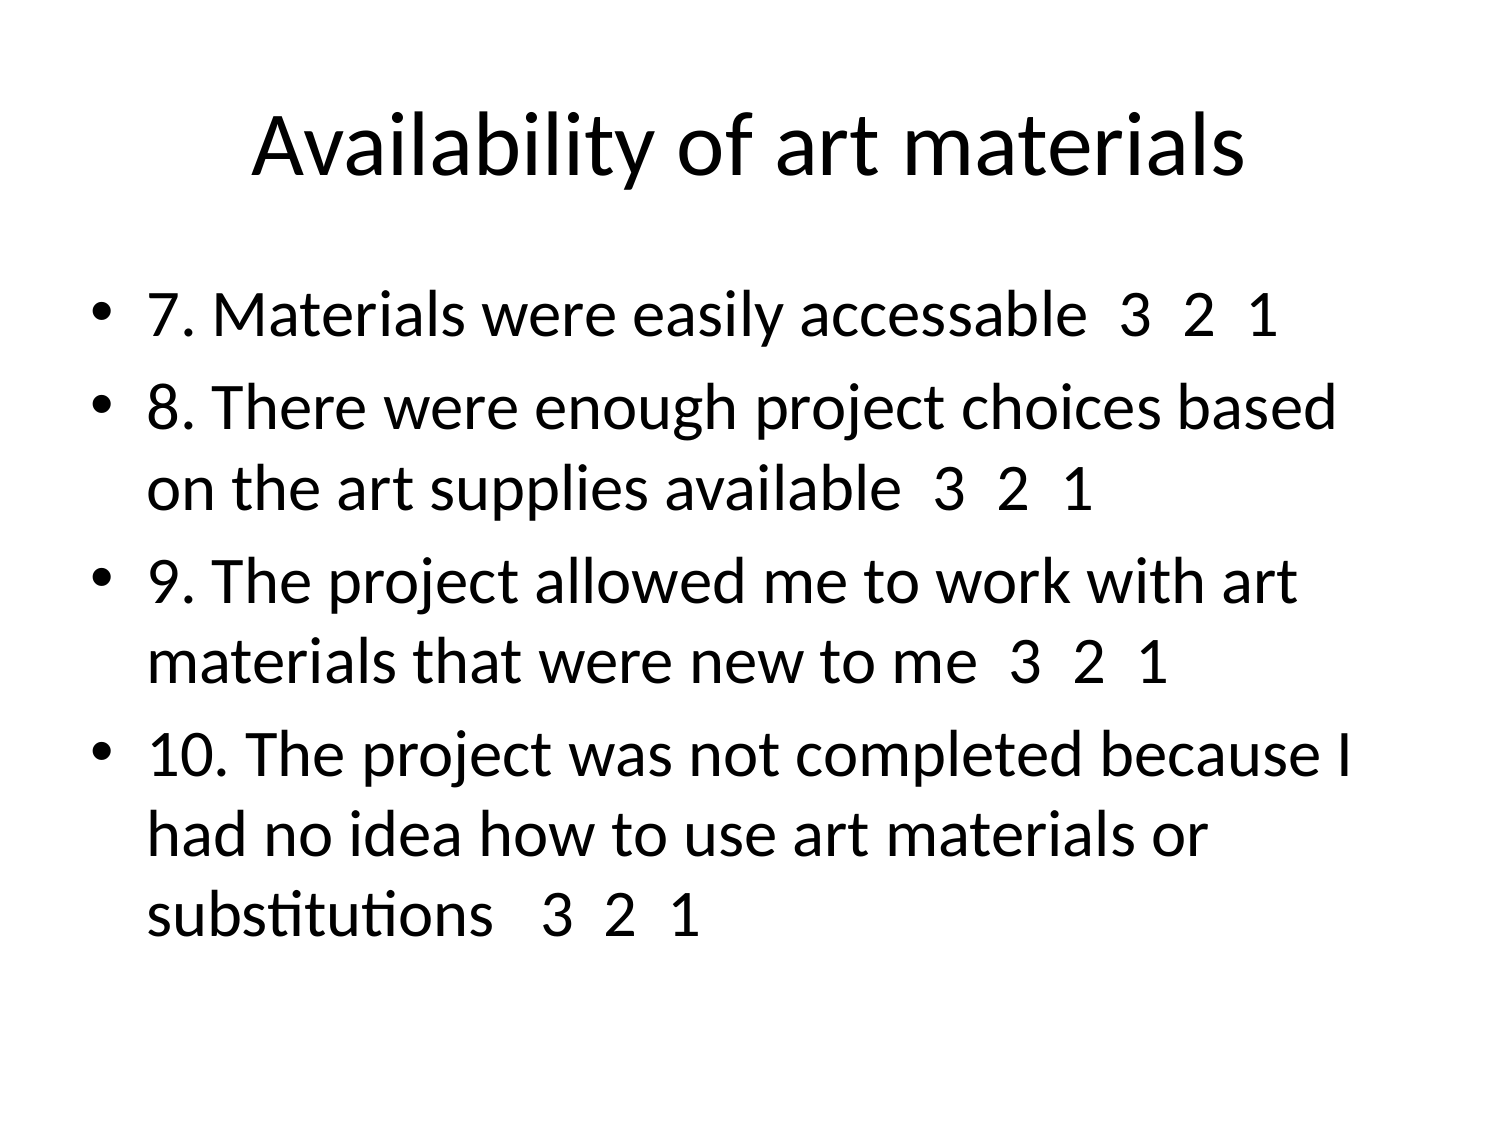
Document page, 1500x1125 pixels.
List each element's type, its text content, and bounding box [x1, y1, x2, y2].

list 7. Materials were easily accessable 3 2 1 8. There were enough project choices based on the art supplies available 3 2 1 9. The project allowed me to work with art materials that were new to me 3 2 1 10. The project was not completed because I had no idea how to use art materials or substitutions 3 2 1 [75, 262, 1425, 1005]
title Availability of art materials [75, 45, 1425, 233]
